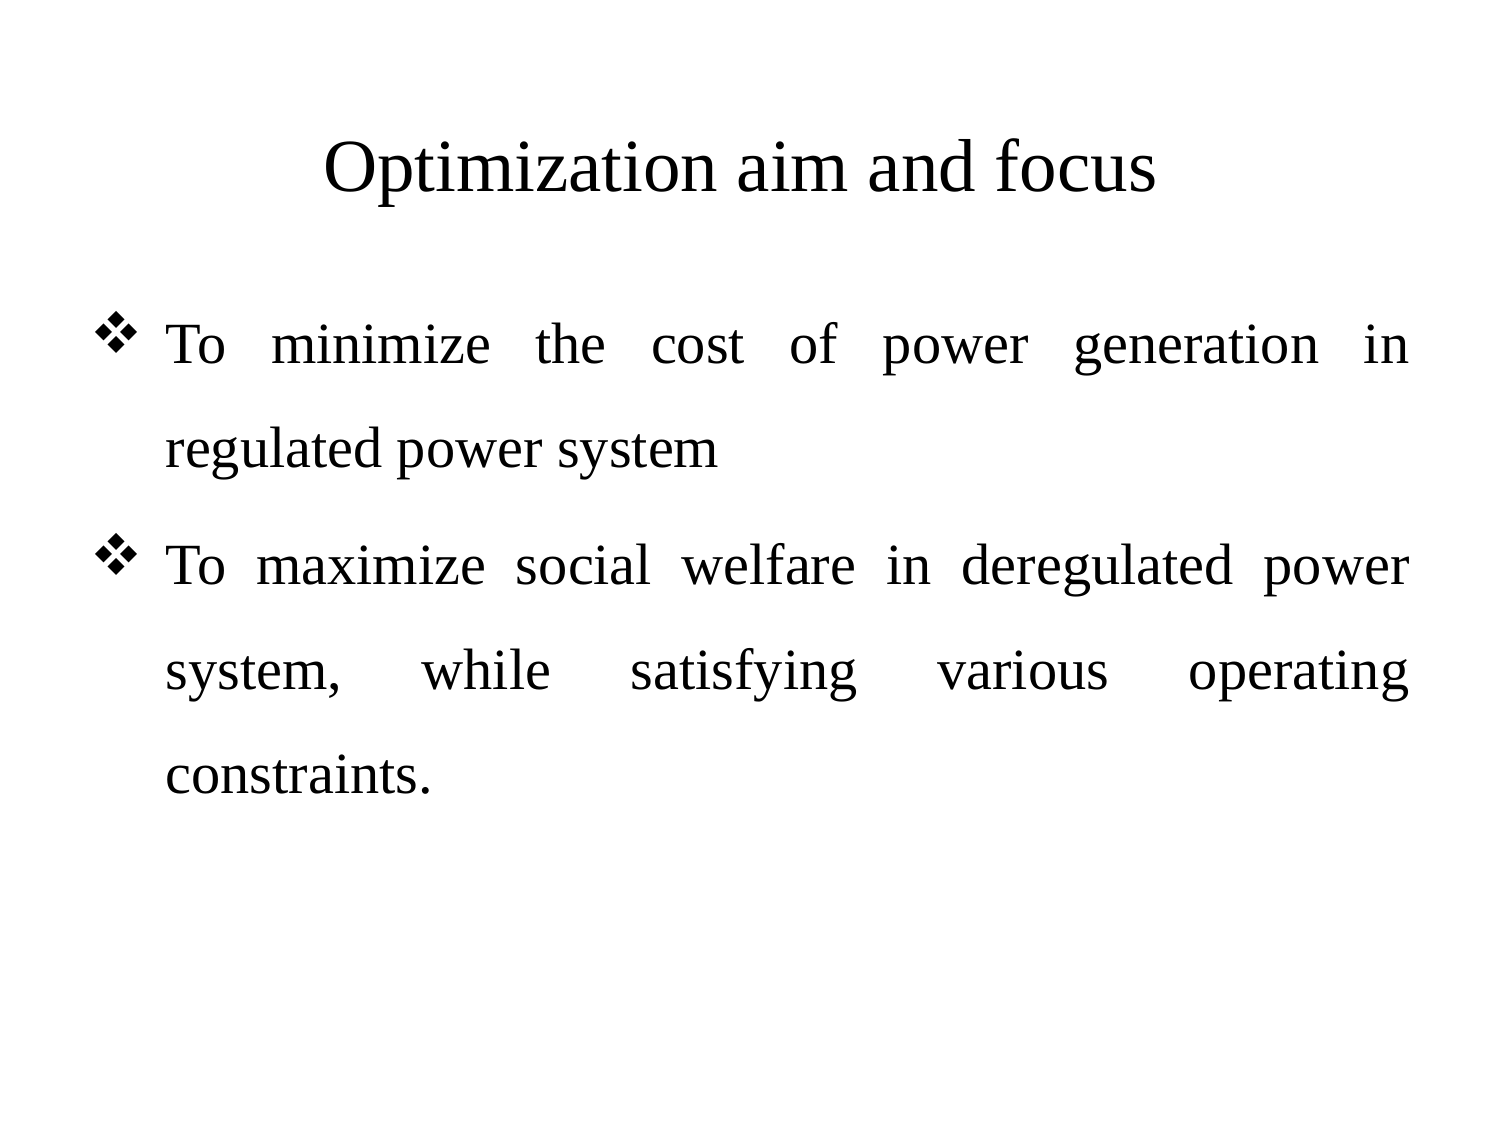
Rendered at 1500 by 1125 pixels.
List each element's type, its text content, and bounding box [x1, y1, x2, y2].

list To minimize the cost of power generation in regulated power system To maximize social welfare in deregulated power system, while satisfying various operating constraints. [75, 262, 1425, 1005]
title Optimization aim and focus [75, 45, 1425, 233]
